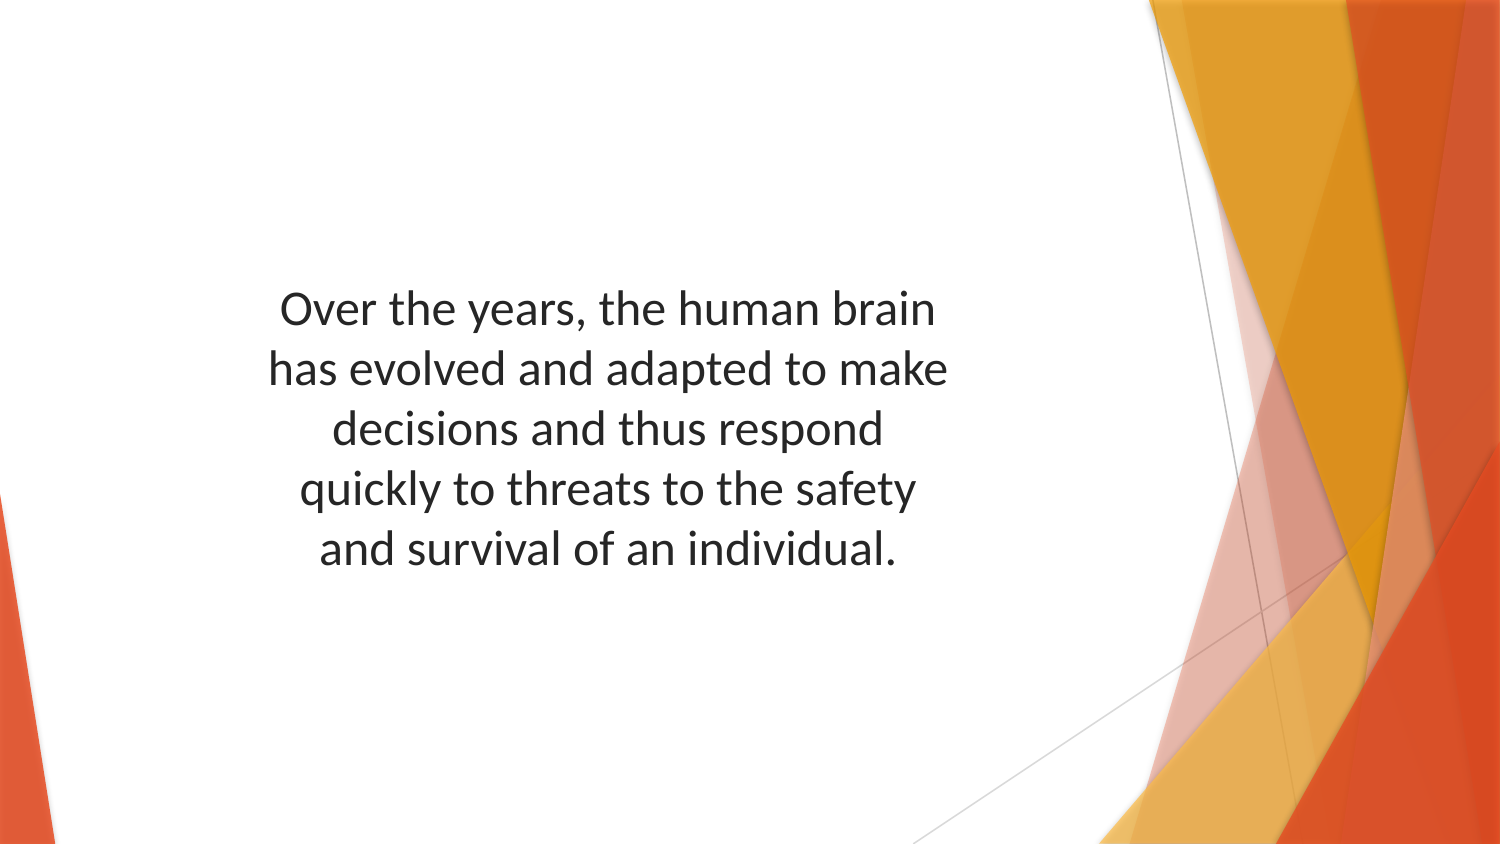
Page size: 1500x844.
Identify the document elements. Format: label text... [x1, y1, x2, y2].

list Over the years, the human brain has evolved and adapted to make decisions and thus respond quickly to threats to the safety and survival of an individual. [242, 268, 975, 599]
